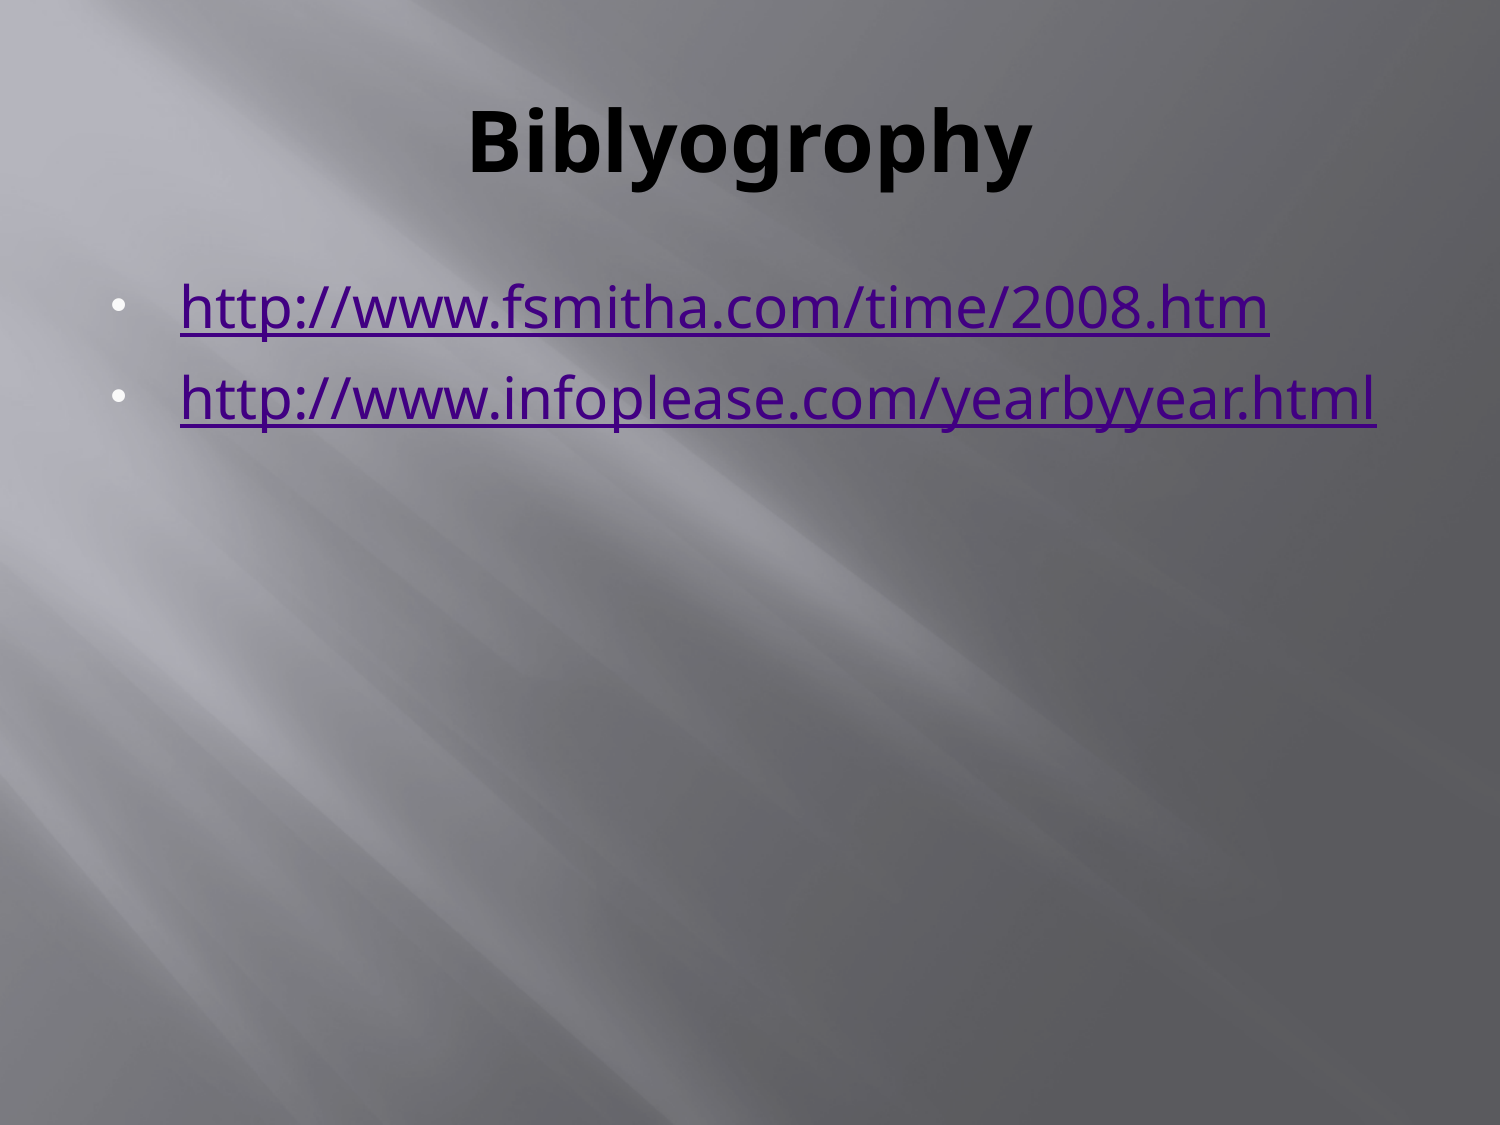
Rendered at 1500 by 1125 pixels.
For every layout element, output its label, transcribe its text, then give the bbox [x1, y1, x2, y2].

title Biblyogrophy [75, 45, 1425, 233]
list http://www.fsmitha.com/time/2008.htm http://www.infoplease.com/yearbyyear.html [75, 262, 1425, 1035]
